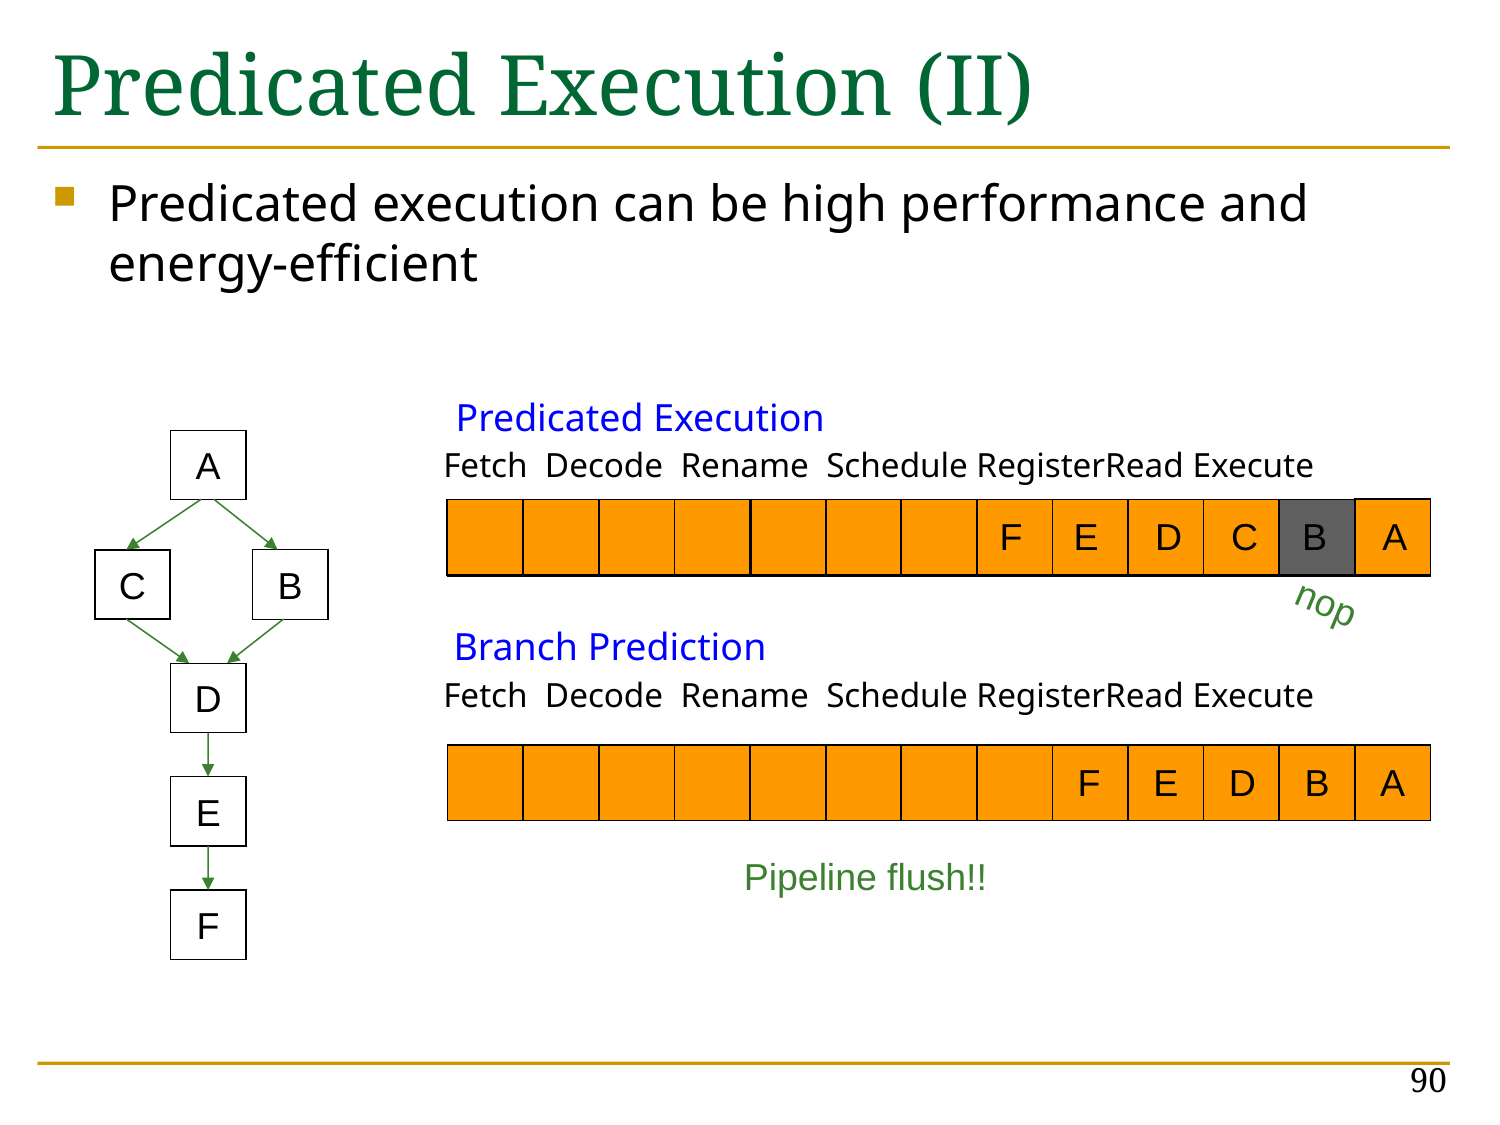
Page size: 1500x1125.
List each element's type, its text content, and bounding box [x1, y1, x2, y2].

text_box [901, 745, 976, 821]
text_box E [1138, 751, 1194, 811]
text_box [523, 745, 598, 821]
text_box D [170, 663, 246, 733]
title Predicated Execution (II) [37, 24, 1450, 163]
list Predicated execution can be high performance and energy-efficient [37, 163, 1450, 1016]
text_box [201, 846, 215, 891]
text_box [213, 499, 278, 550]
text_box [825, 745, 901, 821]
text_box Pipeline flush!! [729, 846, 1003, 906]
text_box [674, 745, 750, 821]
text_box [201, 732, 215, 777]
text_box [126, 499, 202, 550]
text_box [126, 618, 190, 664]
text_box Predicated Execution [440, 386, 841, 446]
slide_number 90 [1111, 1036, 1462, 1112]
text_box [447, 745, 523, 821]
text_box [750, 745, 825, 821]
text_box A [170, 430, 246, 500]
text_box [1279, 745, 1354, 821]
text_box C [94, 549, 171, 619]
text_box B [252, 549, 328, 620]
text_box [976, 745, 1052, 821]
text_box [447, 499, 1431, 576]
text_box [227, 618, 284, 664]
text_box E [170, 776, 247, 846]
text_box [1203, 745, 1279, 821]
text_box nop [1273, 586, 1394, 653]
text_box A [1365, 751, 1421, 811]
text_box Fetch Decode Rename Schedule RegisterRead Execute [428, 666, 1437, 722]
text_box F [170, 890, 246, 960]
text_box B [1289, 751, 1345, 811]
text_box F [1062, 751, 1116, 811]
text_box [1354, 745, 1431, 821]
text_box [598, 745, 674, 821]
text_box [1128, 745, 1203, 821]
text_box D [1214, 751, 1271, 811]
text_box [1052, 745, 1128, 821]
text_box Branch Prediction [438, 615, 782, 666]
text_box Fetch Decode Rename Schedule RegisterRead Execute [428, 436, 1437, 492]
